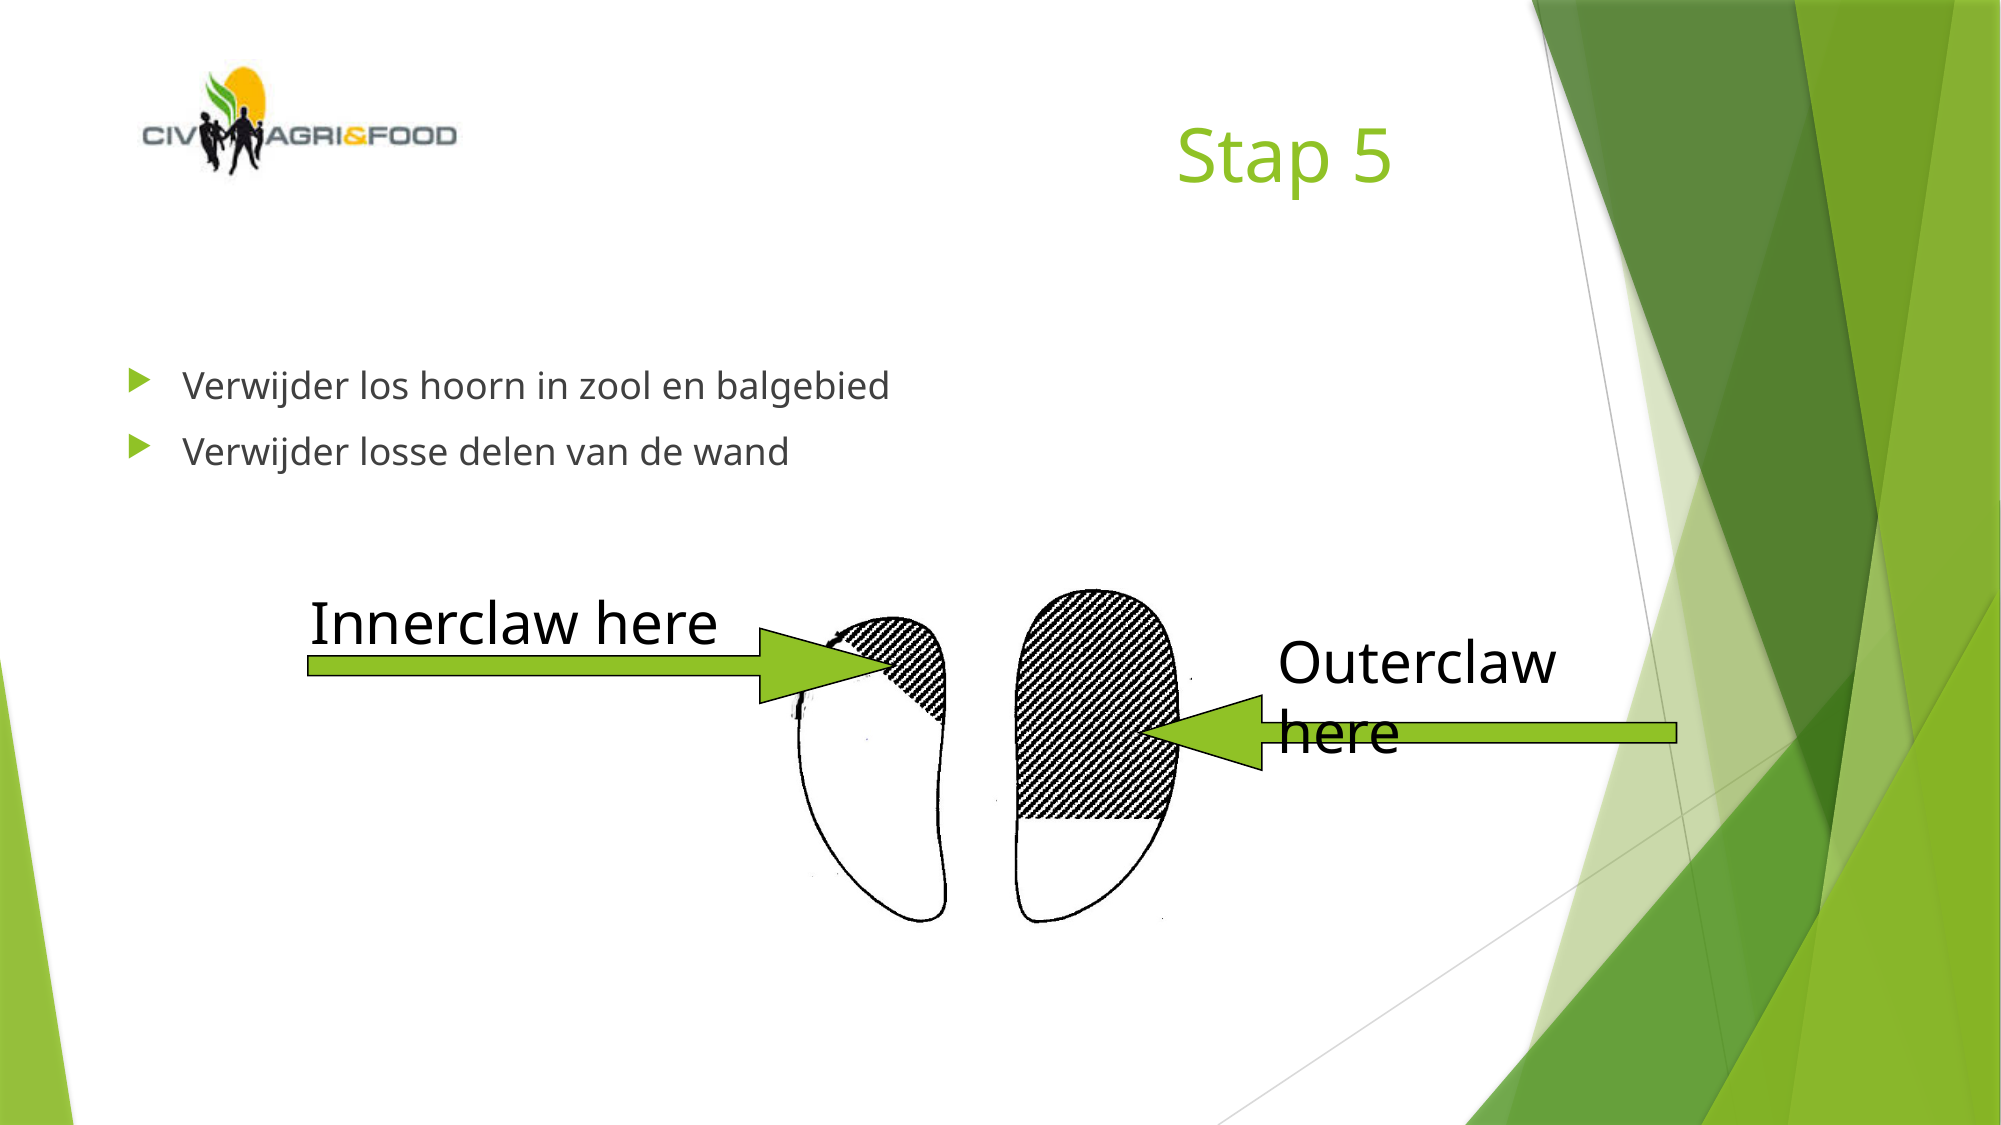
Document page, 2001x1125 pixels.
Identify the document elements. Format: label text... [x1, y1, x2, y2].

picture [137, 59, 463, 99]
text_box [294, 577, 896, 704]
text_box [1138, 617, 1701, 771]
picture [773, 532, 1193, 942]
list Verwijder los hoorn in zool en balgebied Verwijder losse delen van de wand [111, 354, 1522, 992]
title Stap 5 [111, 99, 1522, 317]
